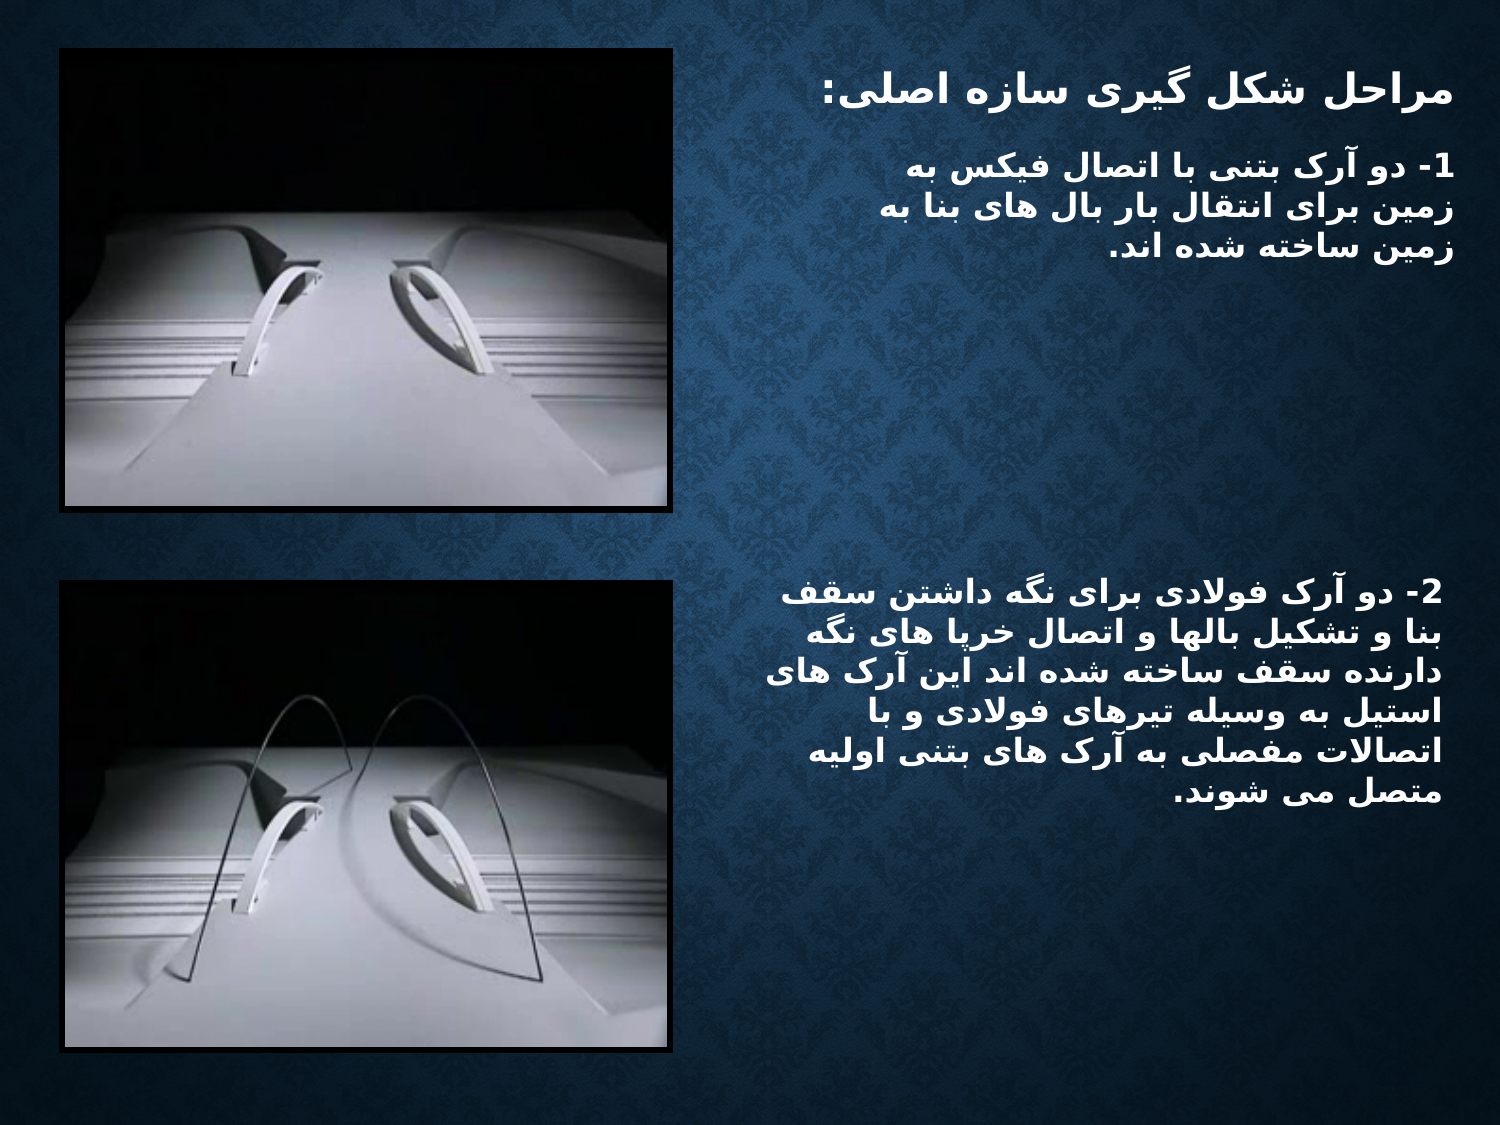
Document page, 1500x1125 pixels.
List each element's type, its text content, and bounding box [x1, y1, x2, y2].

text_box 1- دو آرک بتنی با اتصال فیکس به زمین برای انتقال بار بال های بنا به زمین ساخته شده اند. [820, 137, 1471, 272]
picture [64, 585, 668, 1048]
text_box مراحل شکل گیری سازه اصلی: [702, 54, 1471, 120]
picture [64, 54, 668, 507]
text_box 2- دو آرک فولادی برای نگه داشتن سقف بنا و تشکیل بالها و اتصال خرپا های نگه دارنده سقف ساخته شده اند این آرک های استیل به وسیله تیرهای فولادی و با اتصالات مفصلی به آرک های بتنی اولیه متصل می شوند. [738, 562, 1459, 817]
